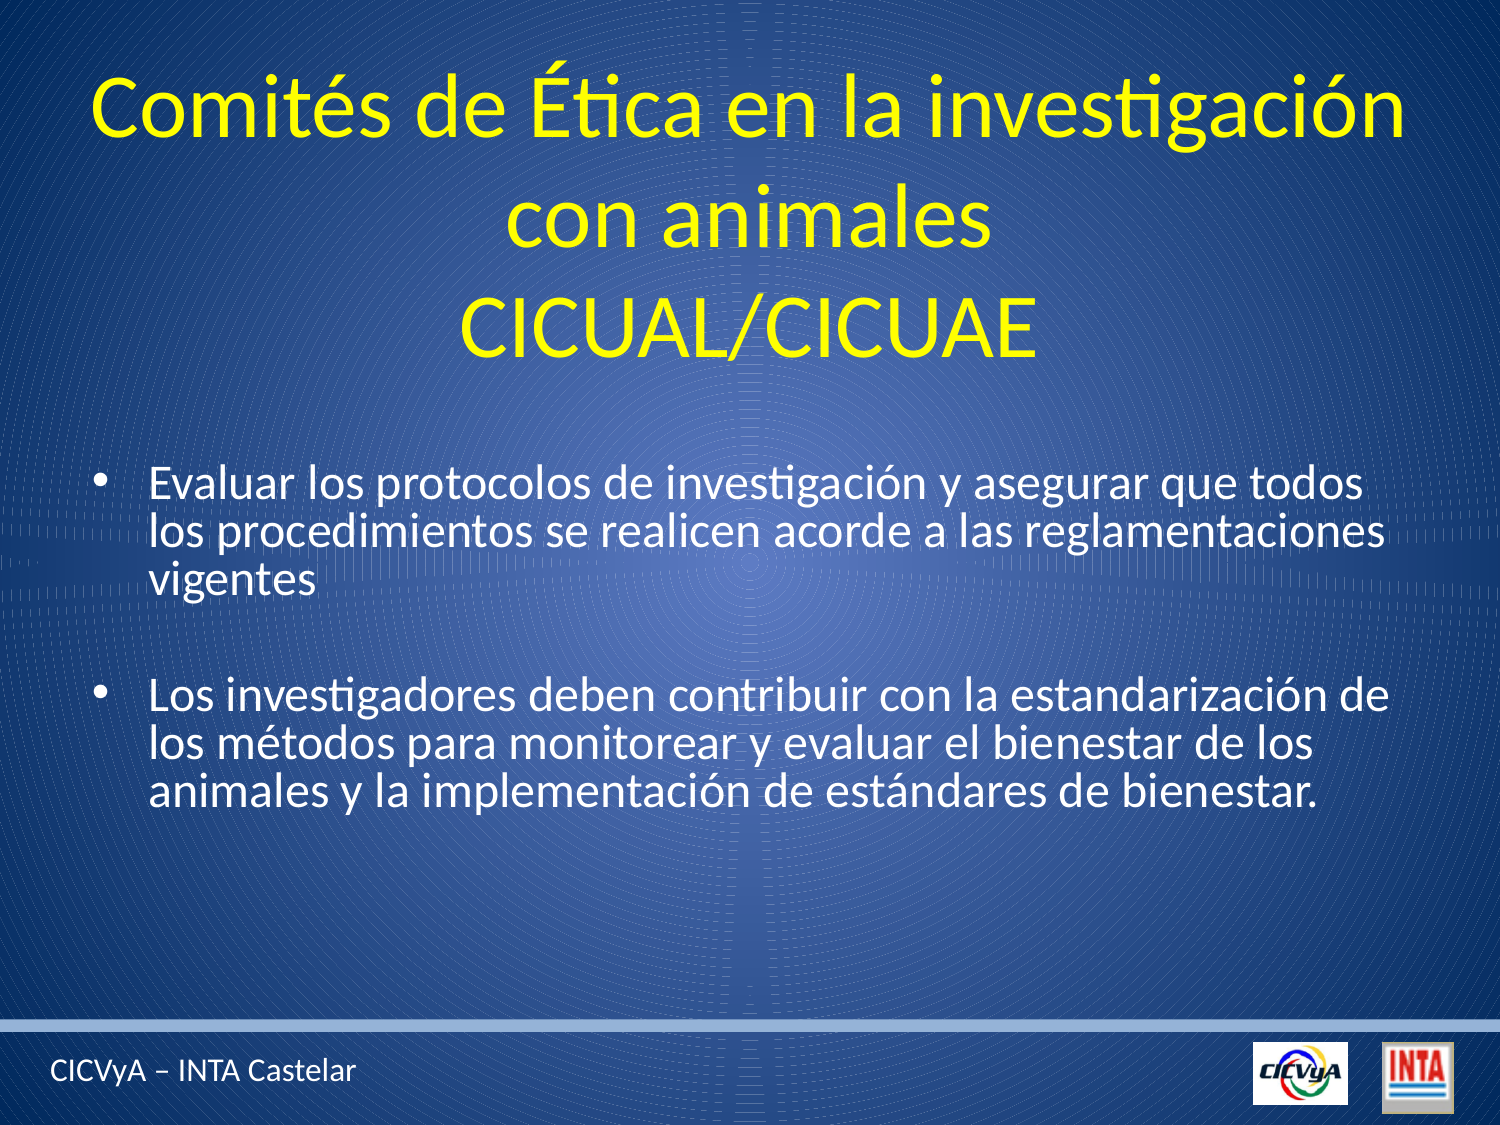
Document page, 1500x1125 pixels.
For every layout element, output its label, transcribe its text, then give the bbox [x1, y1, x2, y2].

title Comités de Ética en la investigación con animales CICUAL/CICUAE [75, 117, 1425, 305]
text_box [0, 1019, 1500, 1032]
picture [1381, 1041, 1454, 1114]
picture [1253, 1042, 1348, 1105]
list Evaluar los protocolos de investigación y asegurar que todos los procedimientos se realicen acorde a las reglamentaciones vigentes Los investigadores deben contribuir con la estandarización de los métodos para monitorear y evaluar el bienestar de los animales y la implementación de estándares de bienestar. [76, 453, 1447, 891]
text_box CICVyA – INTA Castelar [35, 1040, 1075, 1096]
